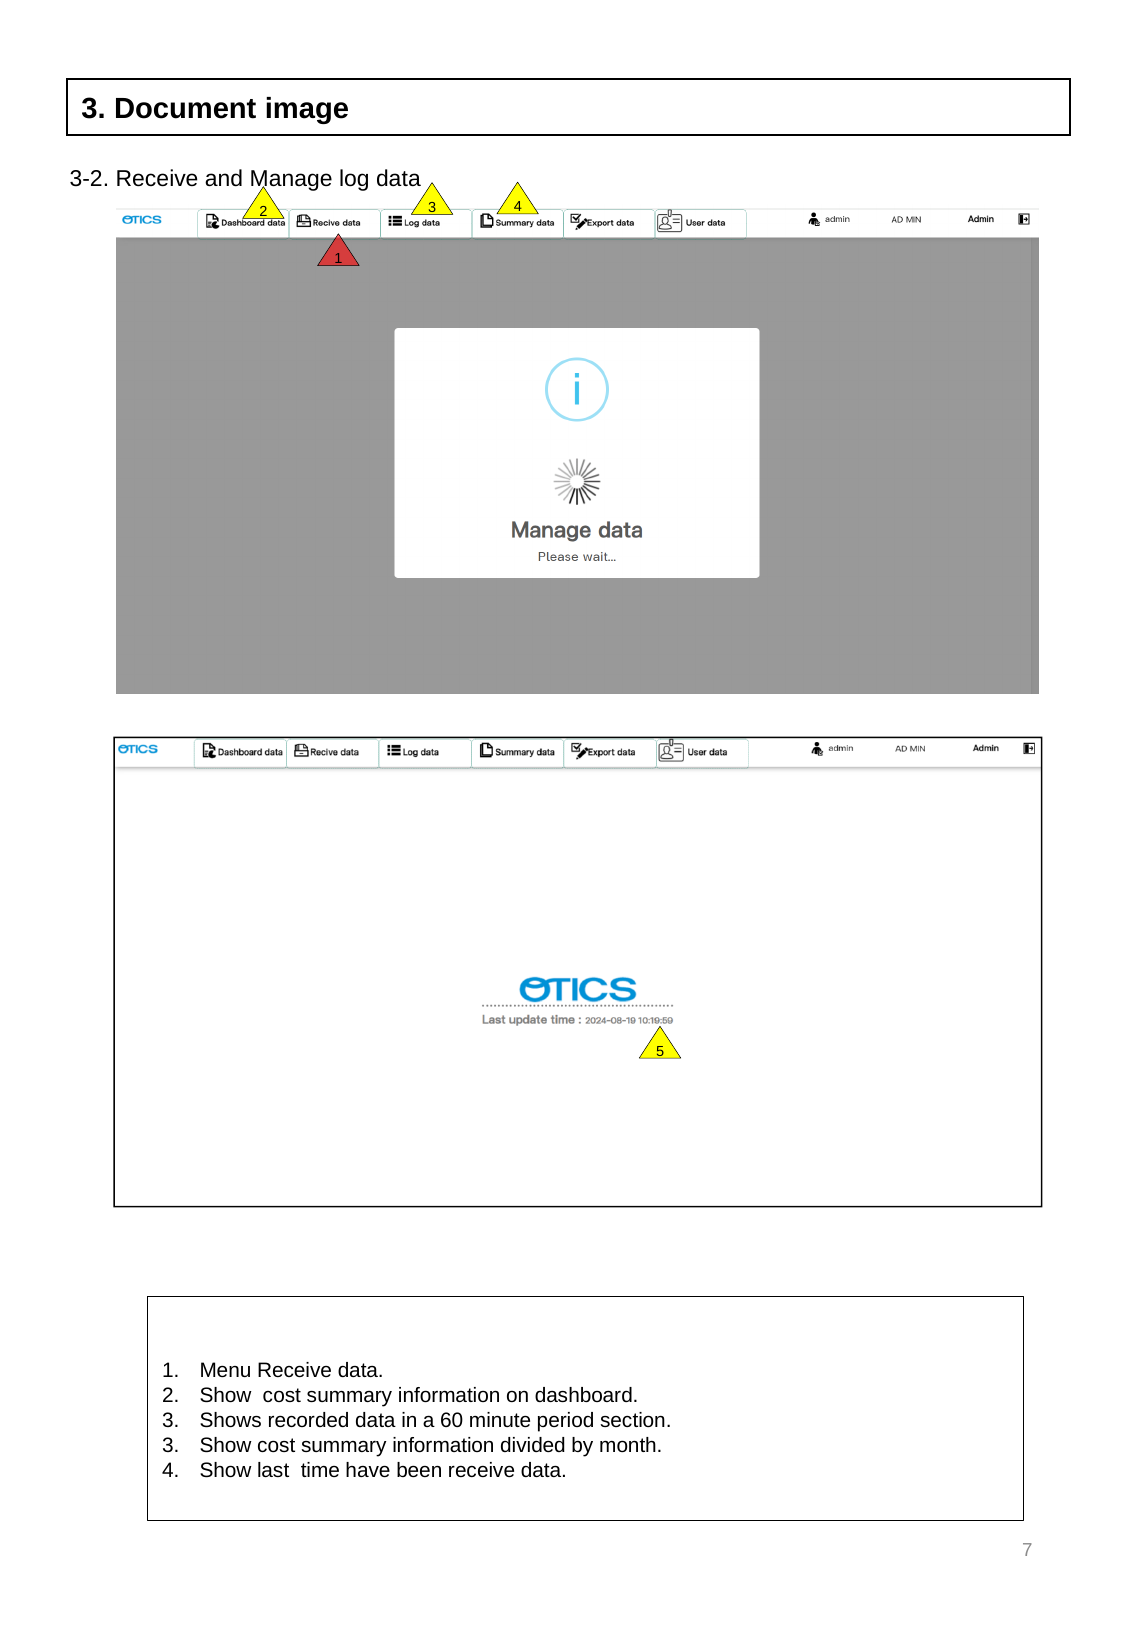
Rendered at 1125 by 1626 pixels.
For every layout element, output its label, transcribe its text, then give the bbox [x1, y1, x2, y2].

text_box 3. Document image [66, 78, 1071, 136]
text_box 3-2. Receive and Manage log data [54, 156, 744, 199]
text_box 2 [252, 186, 275, 204]
slide_number 7 [794, 1506, 1048, 1593]
picture [114, 738, 1041, 1206]
text_box Menu Receive data. Show cost summary information on dashboard. Shows recorded data in a 60 minute period section. Show cost summary information divided by month. Show last time have been receive data. [147, 1295, 1024, 1521]
text_box 3 [418, 182, 447, 204]
picture [116, 204, 1039, 694]
text_box 4 [503, 182, 532, 204]
